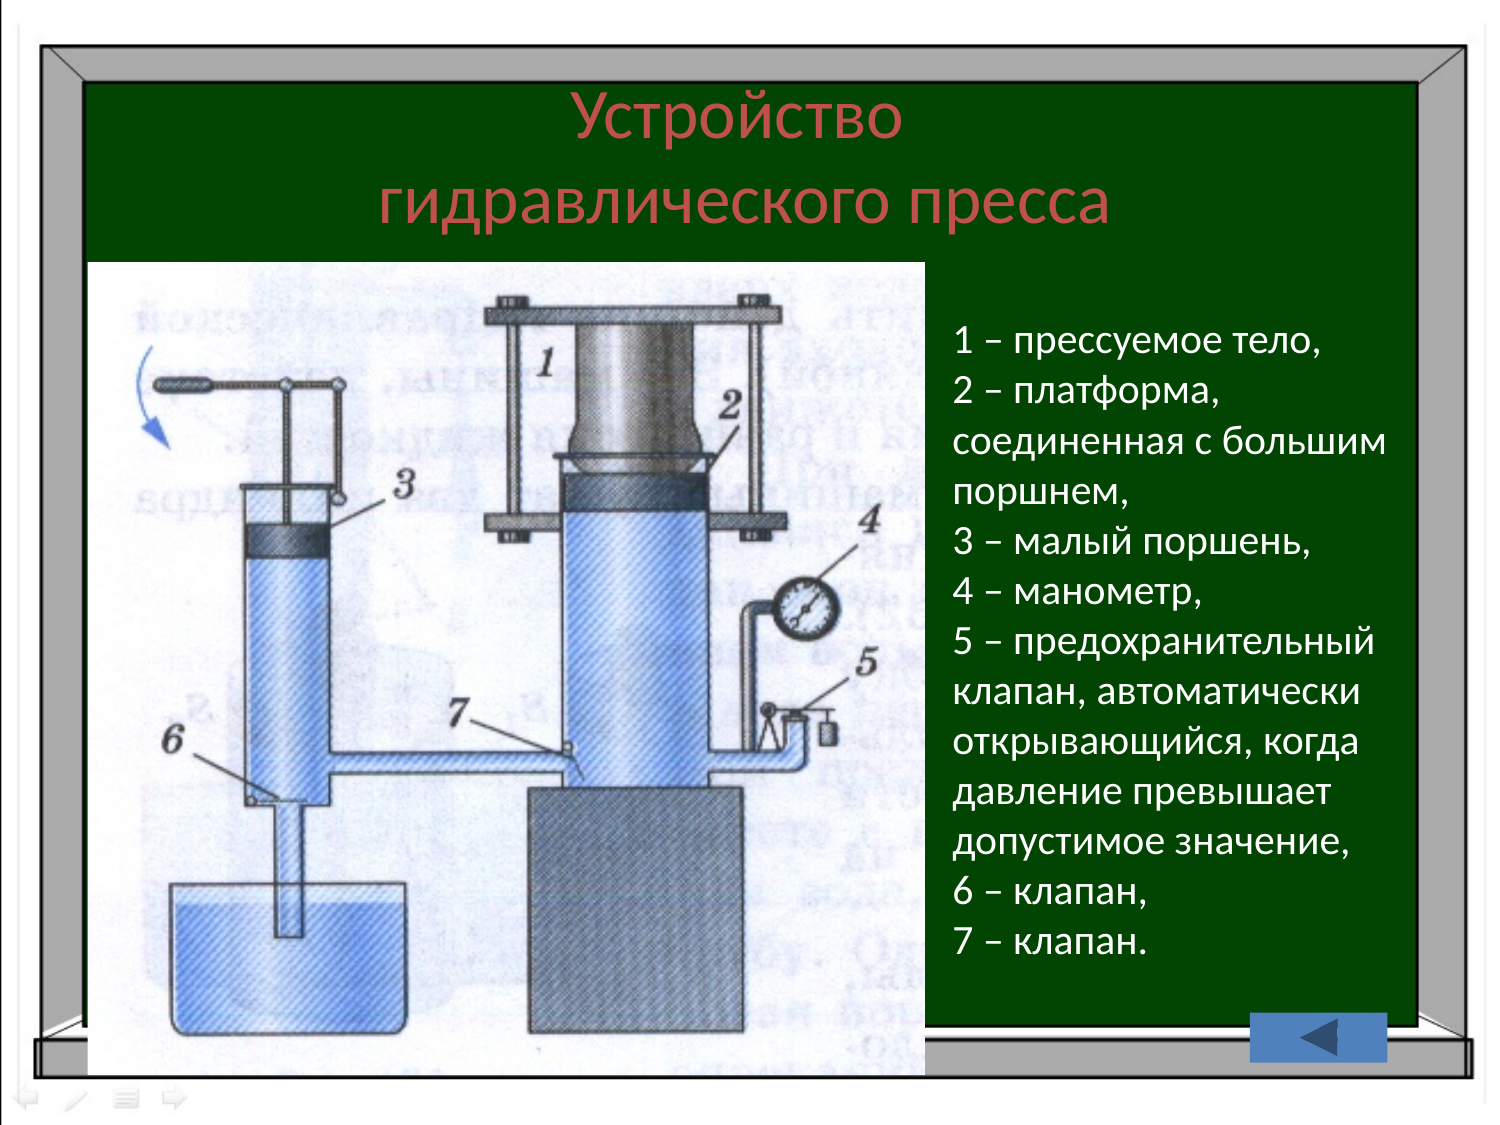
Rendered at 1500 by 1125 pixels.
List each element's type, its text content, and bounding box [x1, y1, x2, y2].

picture [0, 0, 1500, 1125]
text_box 1 – прессуемое тело, 2 – платформа, соединенная с большим поршнем, 3 – малый поршень, 4 – манометр, 5 – предохранительный клапан, автоматически открывающийся, когда давление превышает допустимое значение, 6 – клапан, 7 – клапан. [937, 299, 1475, 975]
text_box [1249, 1012, 1388, 1063]
title Устройство гидравлического пресса [70, 58, 1421, 247]
